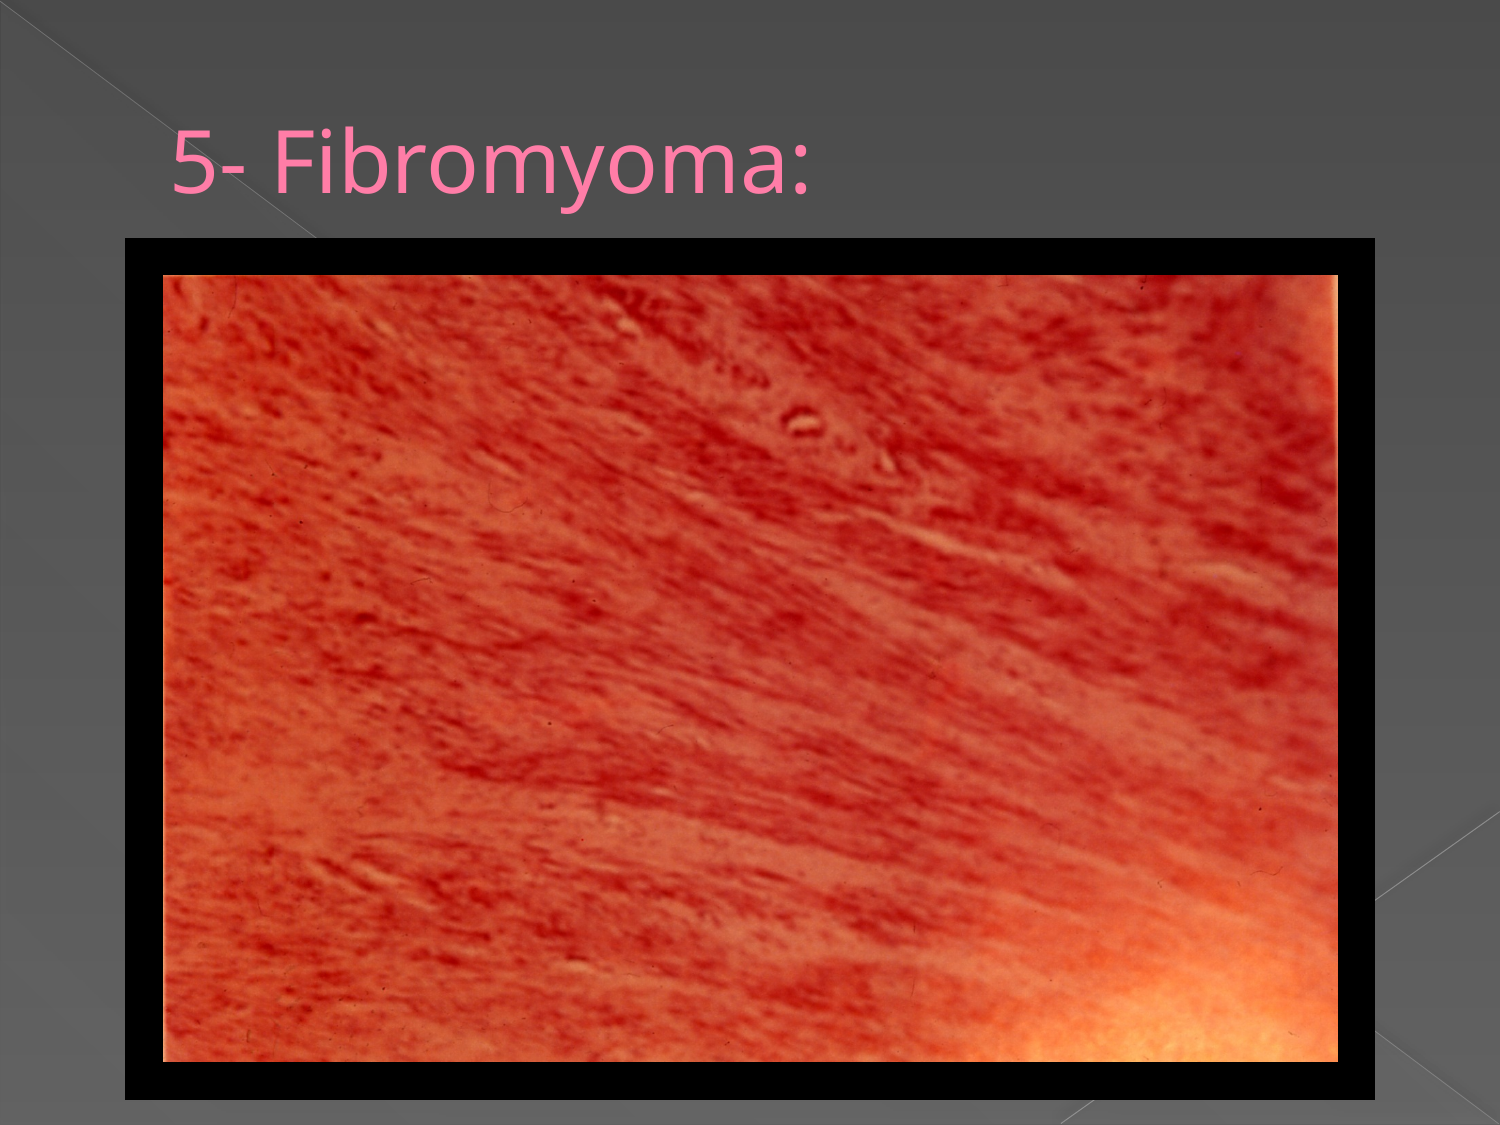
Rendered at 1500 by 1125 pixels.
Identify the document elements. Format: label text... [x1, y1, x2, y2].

title 5- Fibromyoma: [75, 43, 1425, 274]
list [162, 274, 1338, 1063]
